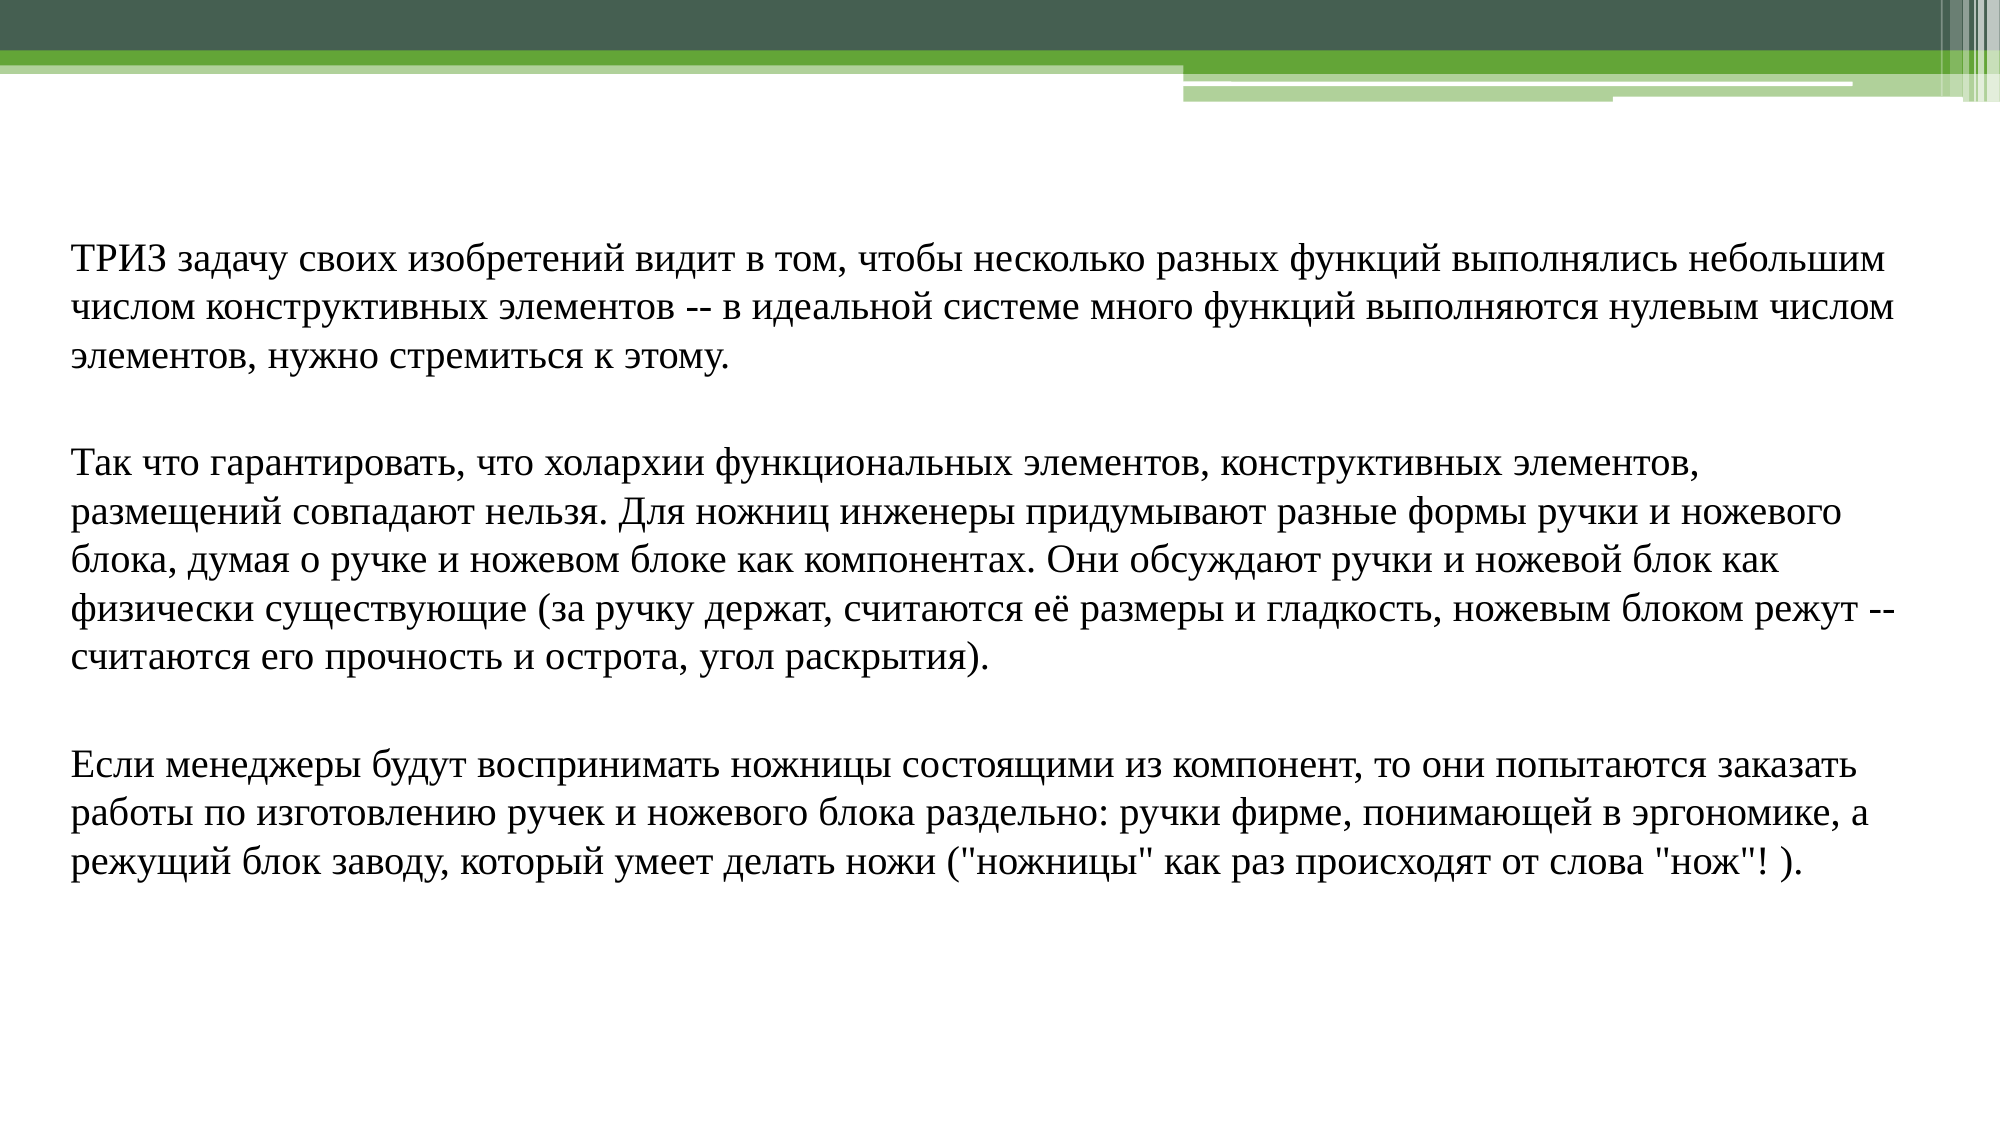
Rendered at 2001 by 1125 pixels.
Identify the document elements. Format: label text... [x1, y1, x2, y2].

list ТРИЗ задачу своих изобретений видит в том, чтобы несколько разных функций выполнялись небольшим числом конструктивных элементов -- в идеальной системе много функций выполняются нулевым числом элементов, нужно стремиться к этому. Так что гарантировать, что холархии функциональных элементов, конструктивных элементов, размещений совпадают нельзя. Для ножниц инженеры придумывают разные формы ручки и ножевого блока, думая о ручке и ножевом блоке как компонентах. Они обсуждают ручки и ножевой блок как физически существующие (за ручку держат, считаются её размеры и гладкость, ножевым блоком режут -- считаются его прочность и острота, угол раскрытия). Если менеджеры будут воспринимать ножницы состоящими из компонент, то они попытаются заказать работы по изготовлению ручек и ножевого блока раздельно: ручки фирме, понимающей в эргономике, а режущий блок заводу, который умеет делать ножи ("ножницы" как раз происходят от слова "нож"! ). [40, 223, 1934, 900]
